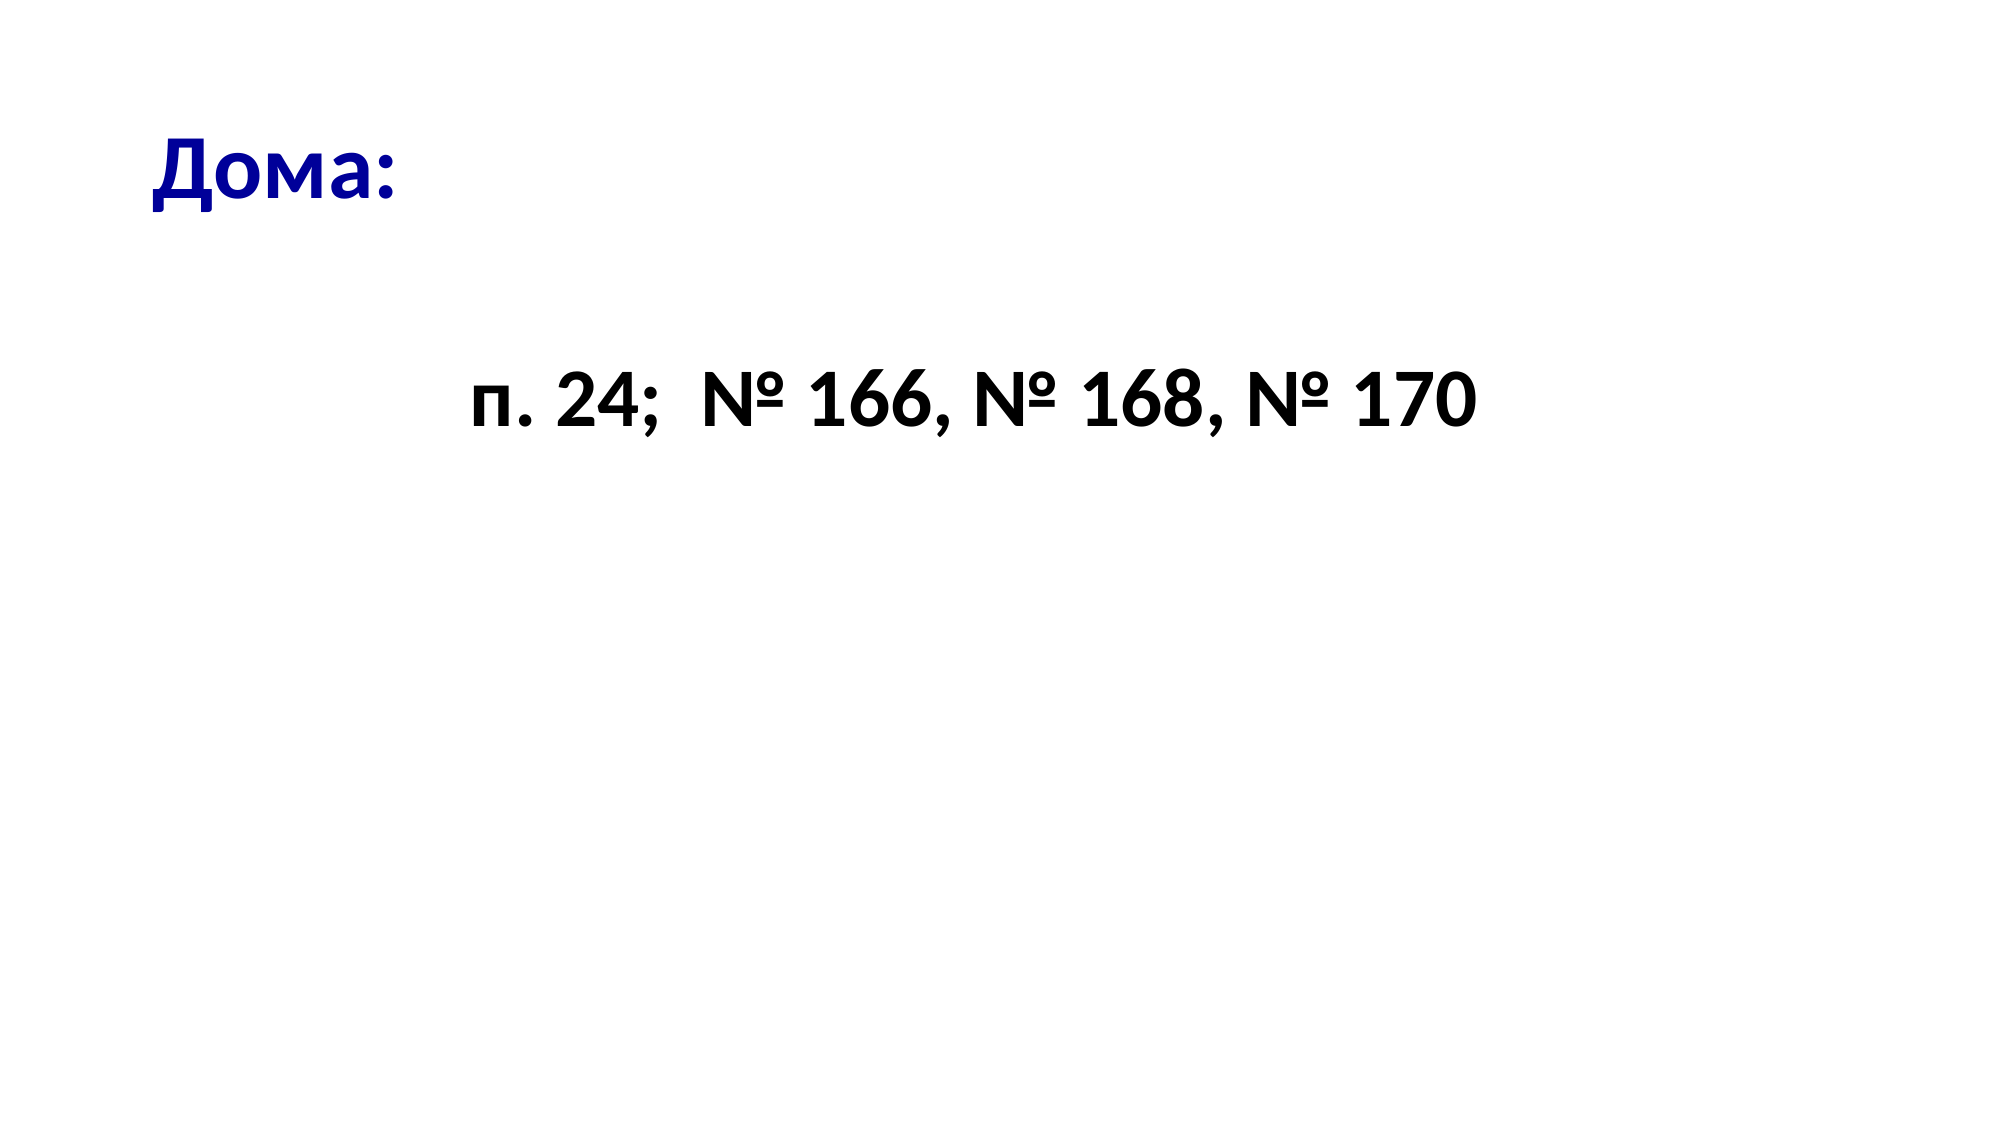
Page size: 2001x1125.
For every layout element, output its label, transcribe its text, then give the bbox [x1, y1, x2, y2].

list п. 24; № 166, № 168, № 170 [130, 347, 1856, 634]
title Дома: [137, 59, 1863, 278]
